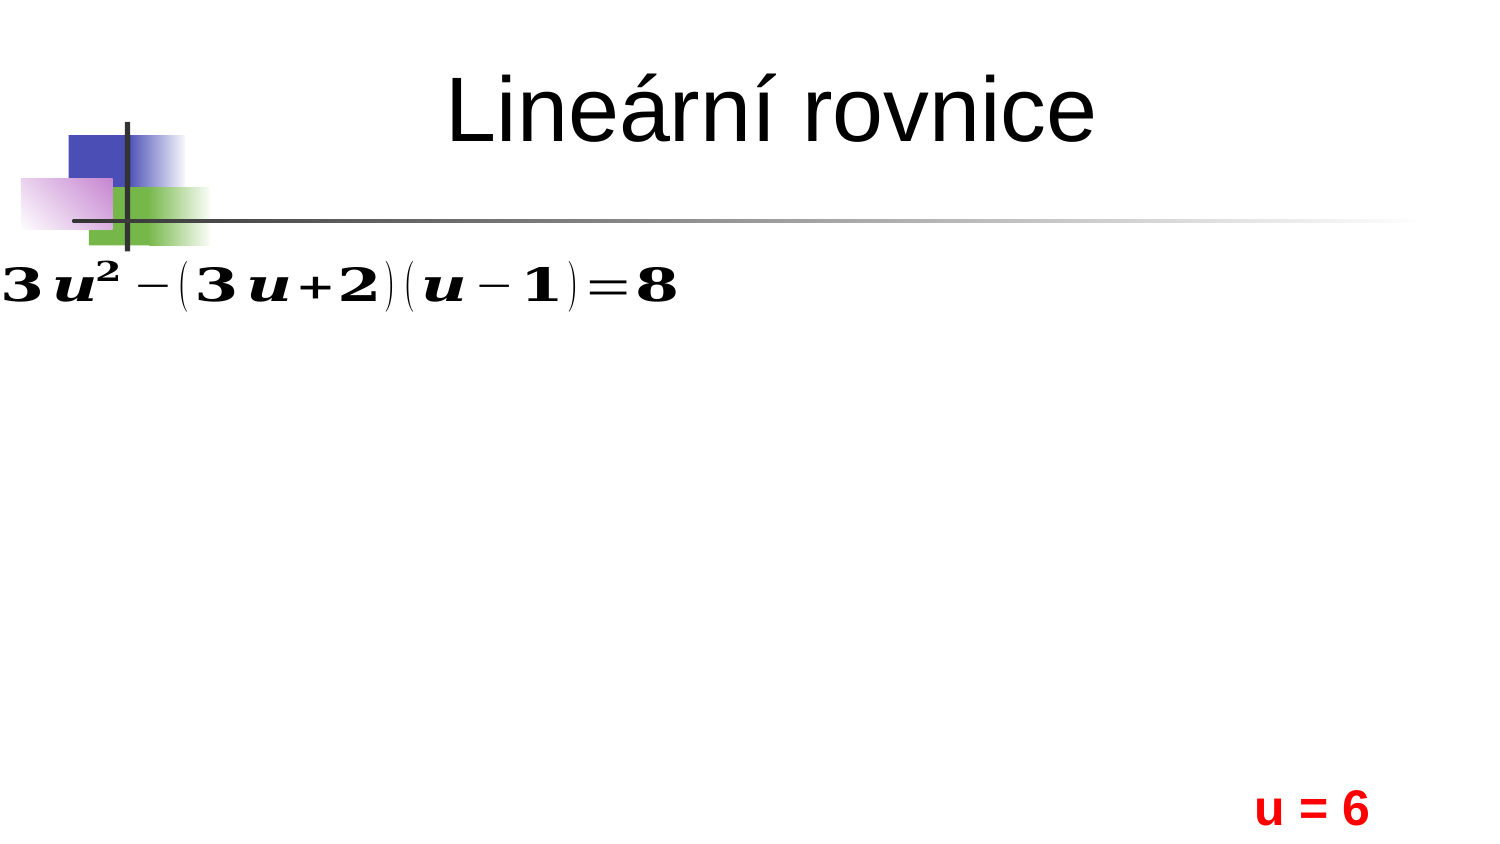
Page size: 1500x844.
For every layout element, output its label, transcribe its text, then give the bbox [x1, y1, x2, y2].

text_box Lineární rovnice [430, 65, 1270, 145]
text_box u = 6 [1240, 767, 1500, 844]
